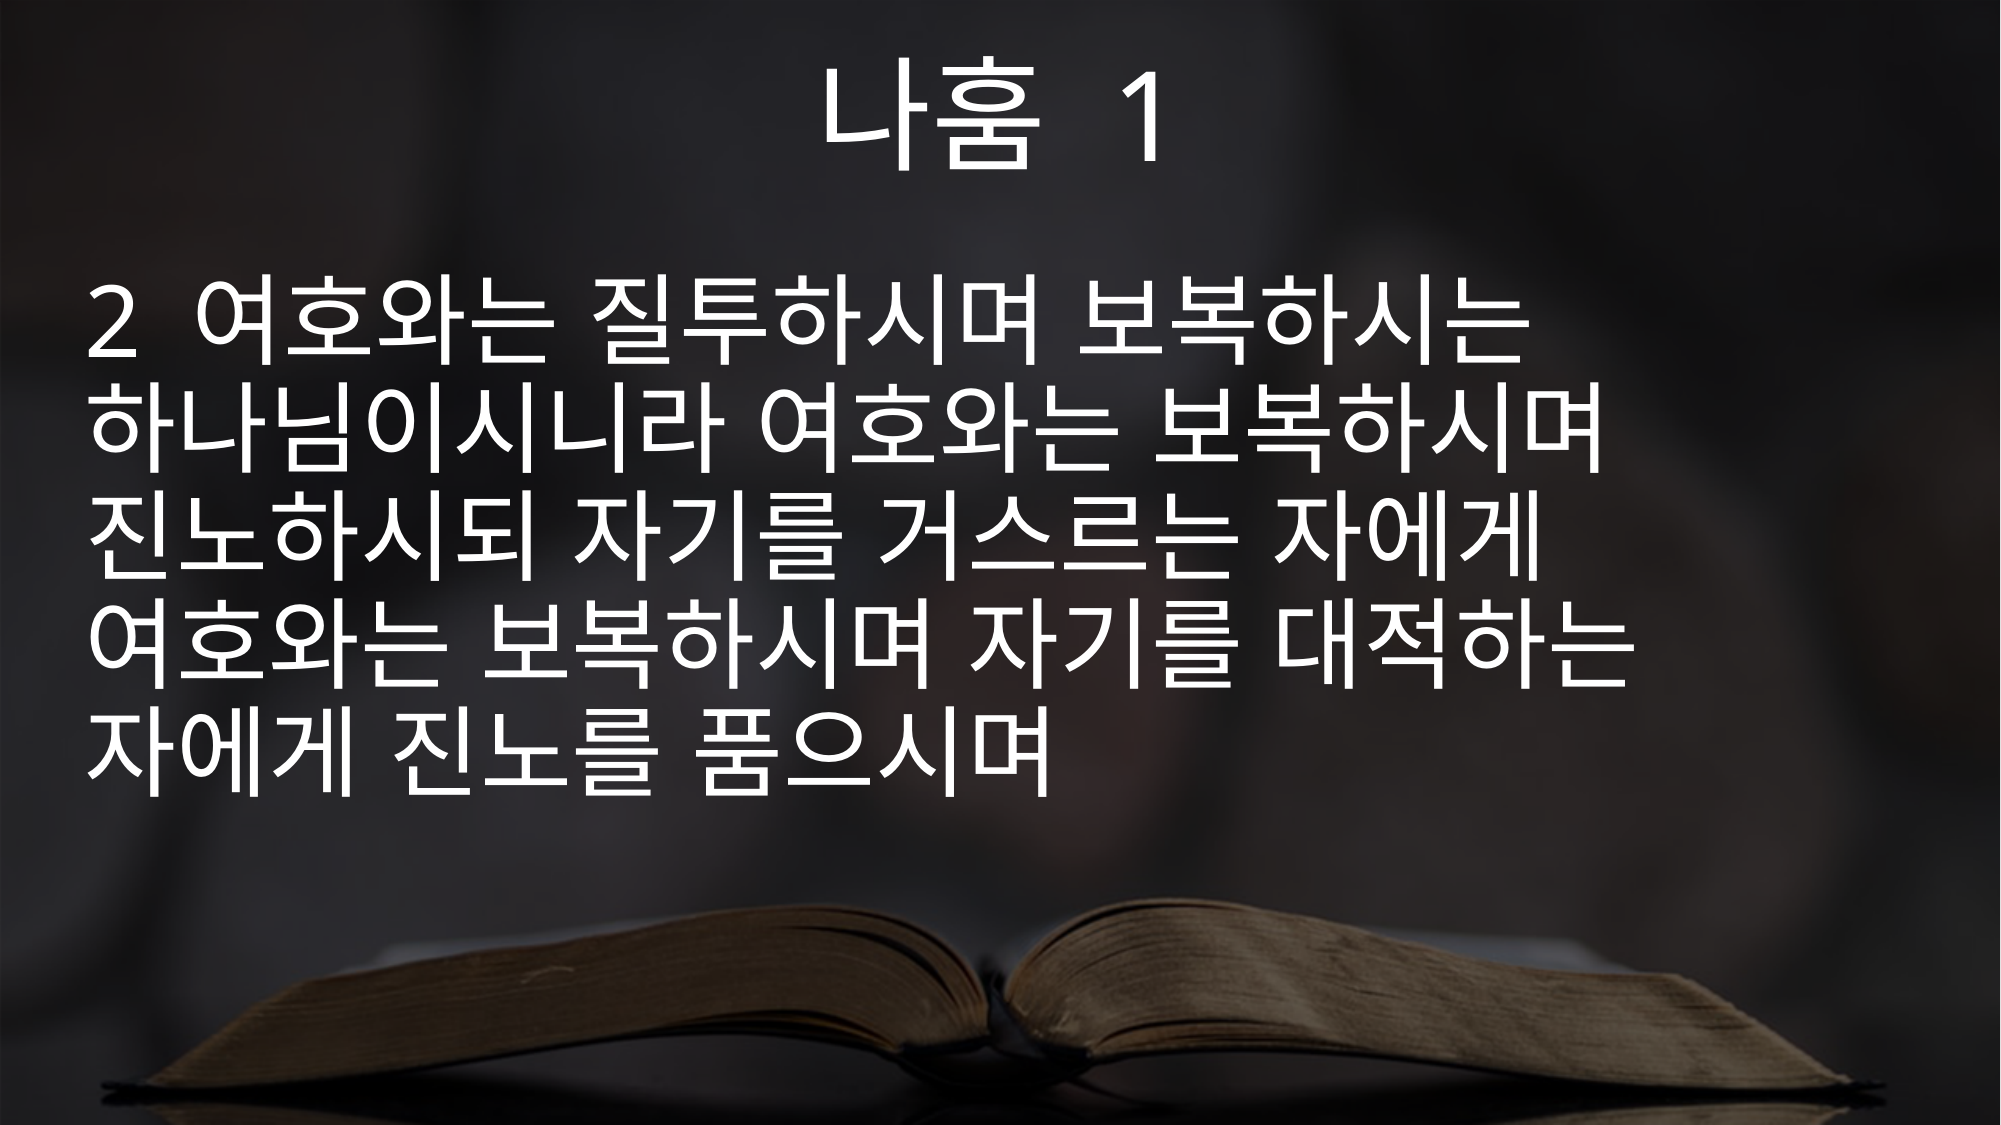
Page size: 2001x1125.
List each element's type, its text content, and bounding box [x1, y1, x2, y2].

footer 나훔 1 [0, 32, 2000, 192]
picture [0, 0, 2001, 1125]
list 2 여호와는 질투하시며 보복하시는 하나님이시니라 여호와는 보복하시며 진노하시되 자기를 거스르는 자에게 여호와는 보복하시며 자기를 대적하는 자에게 진노를 품으시며 [69, 263, 1953, 423]
